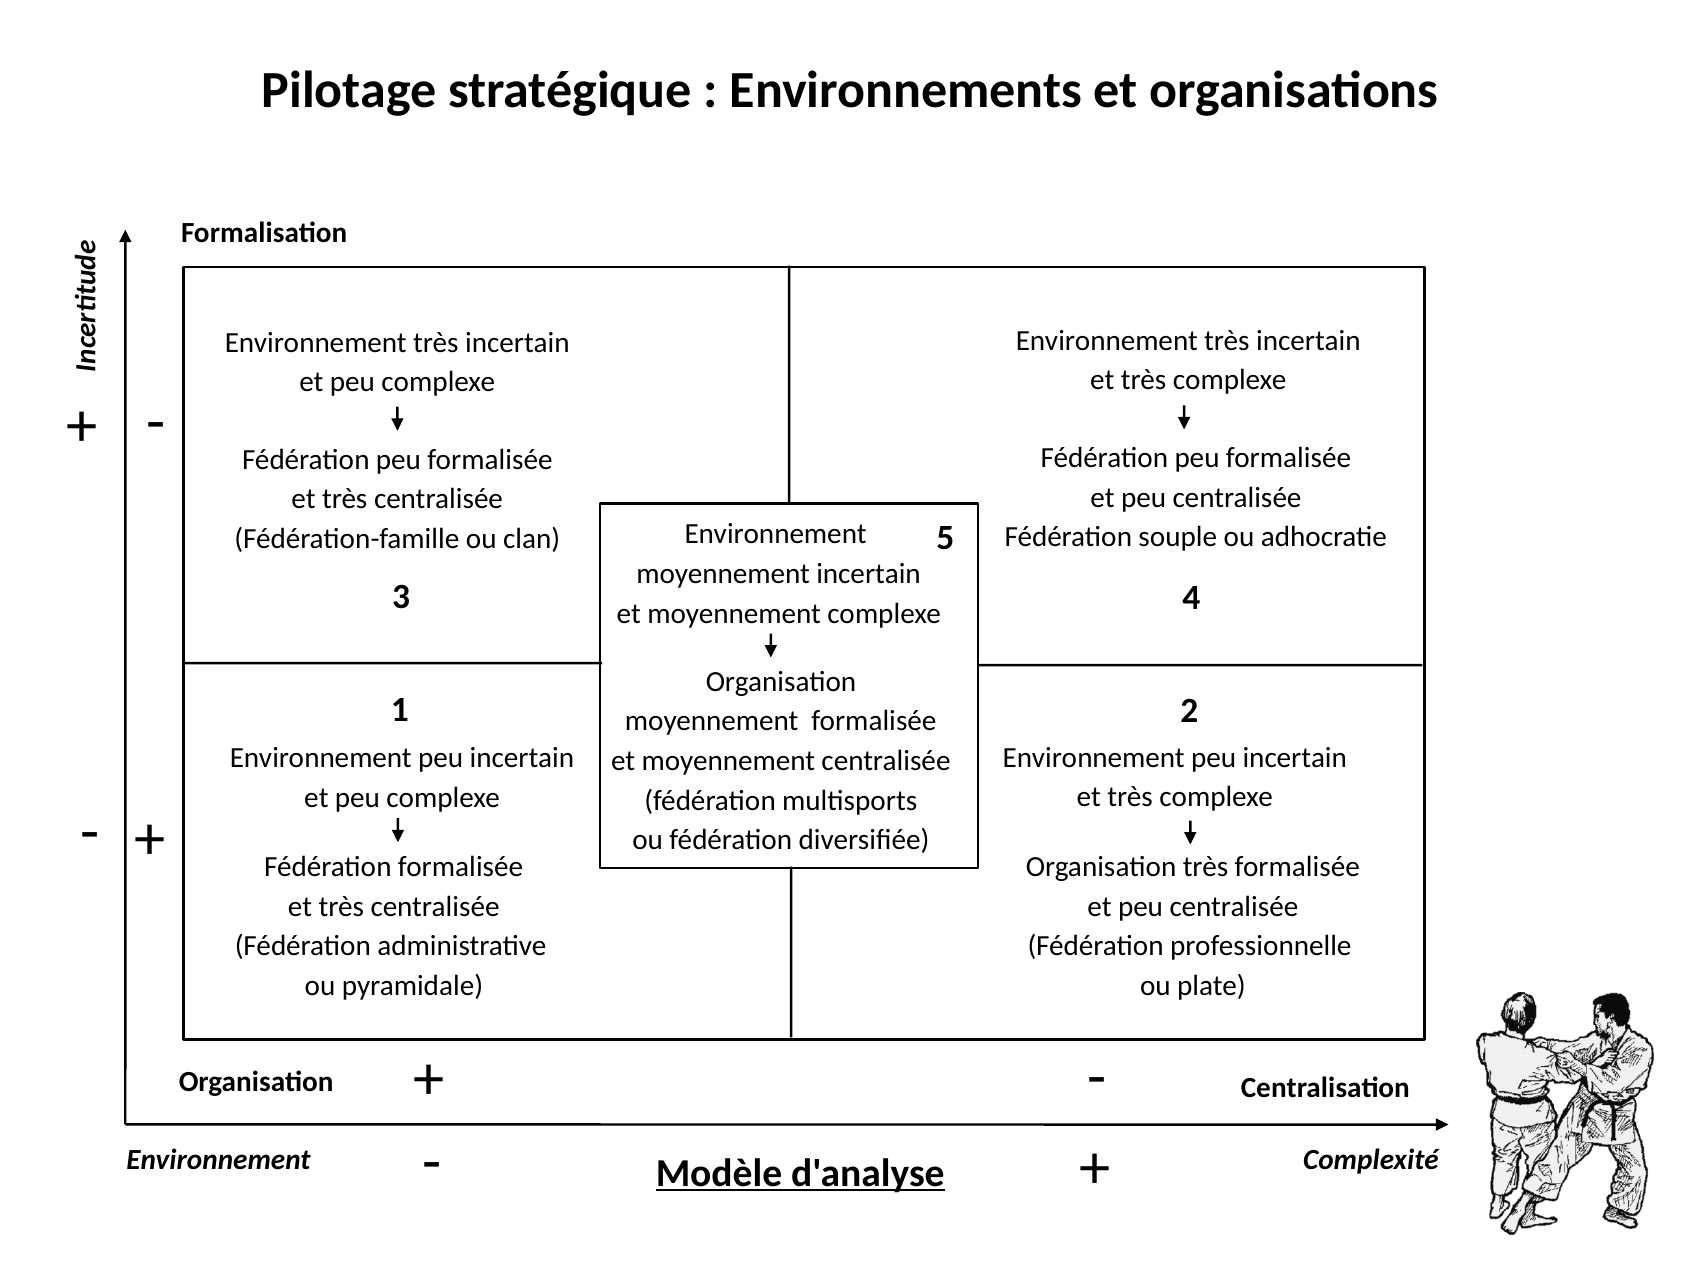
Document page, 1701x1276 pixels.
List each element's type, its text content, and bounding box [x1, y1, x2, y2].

text_box Pilotage stratégique : Environnements et organisations [0, 55, 1701, 151]
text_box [65, 213, 1458, 1202]
picture [1476, 991, 1654, 1235]
